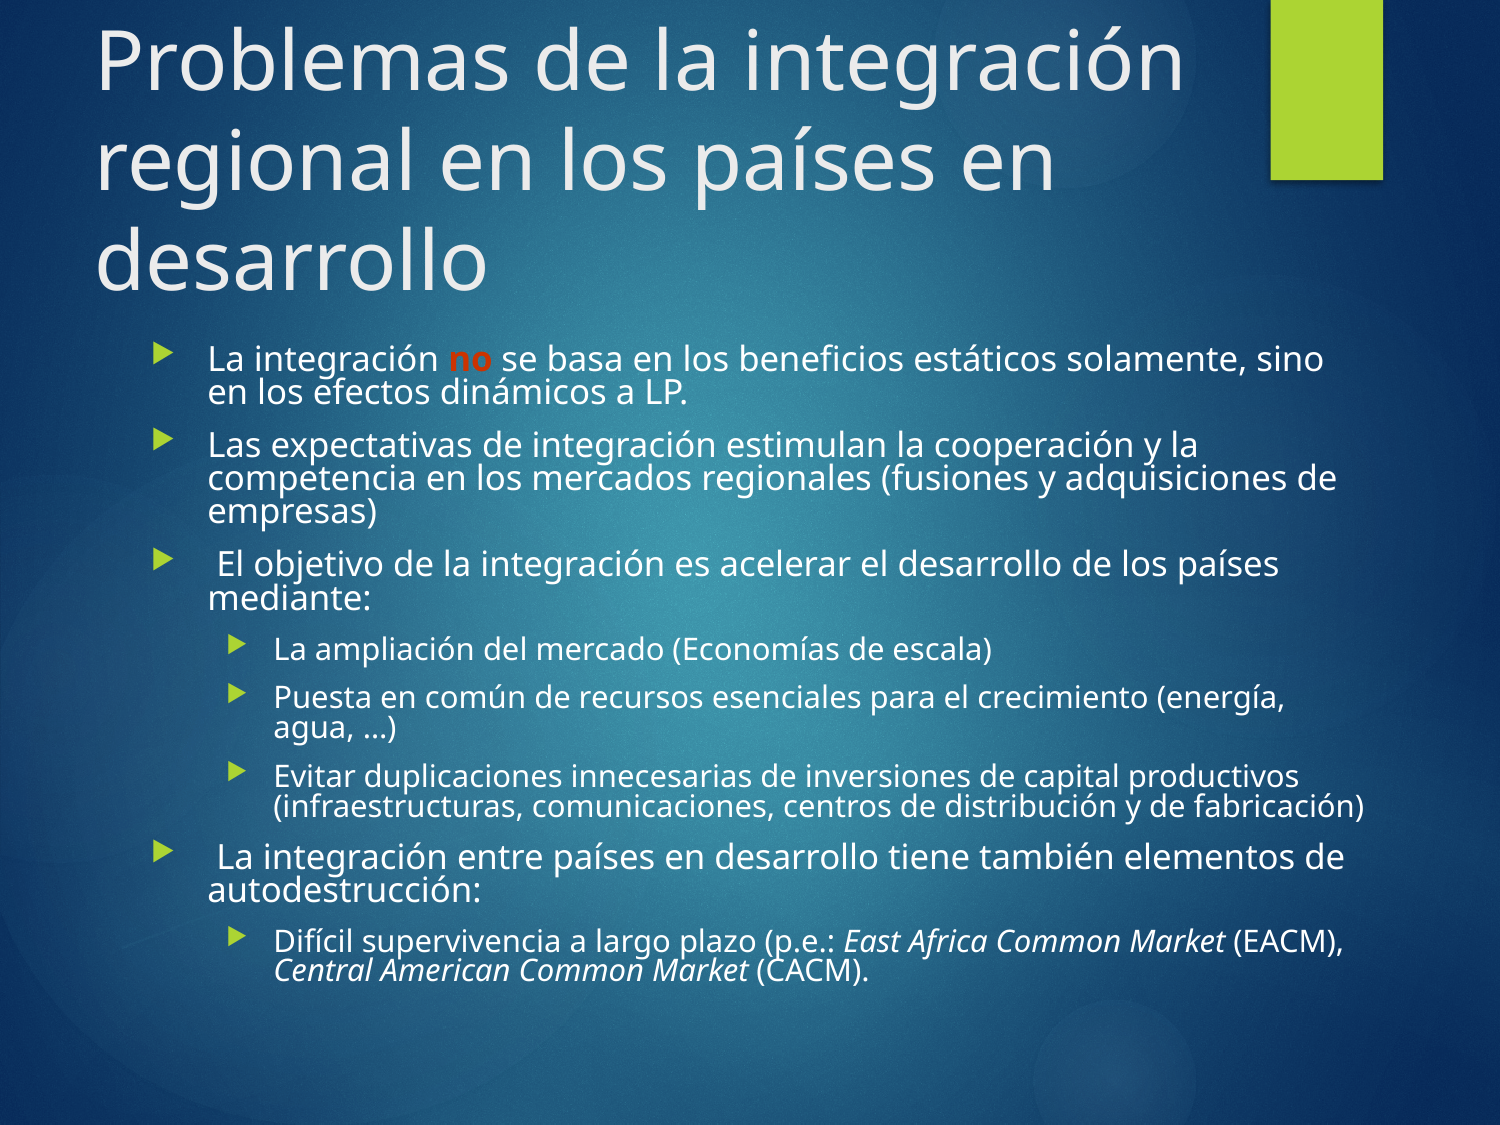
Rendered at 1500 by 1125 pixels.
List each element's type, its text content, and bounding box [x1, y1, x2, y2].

title Problemas de la integración regional en los países en desarrollo [79, 0, 1237, 146]
list La integración no se basa en los beneficios estáticos solamente, sino en los efectos dinámicos a LP. Las expectativas de integración estimulan la cooperación y la competencia en los mercados regionales (fusiones y adquisiciones de empresas) El objetivo de la integración es acelerar el desarrollo de los países mediante: La ampliación del mercado (Economías de escala) Puesta en común de recursos esenciales para el crecimiento (energía, agua, …) Evitar duplicaciones innecesarias de inversiones de capital productivos (infraestructuras, comunicaciones, centros de distribución y de fabricación) La integración entre países en desarrollo tiene también elementos de autodestrucción: Difícil supervivencia a largo plazo (p.e.: East Africa Common Market (EACM), Central American Common Market (CACM). [135, 336, 1388, 1025]
